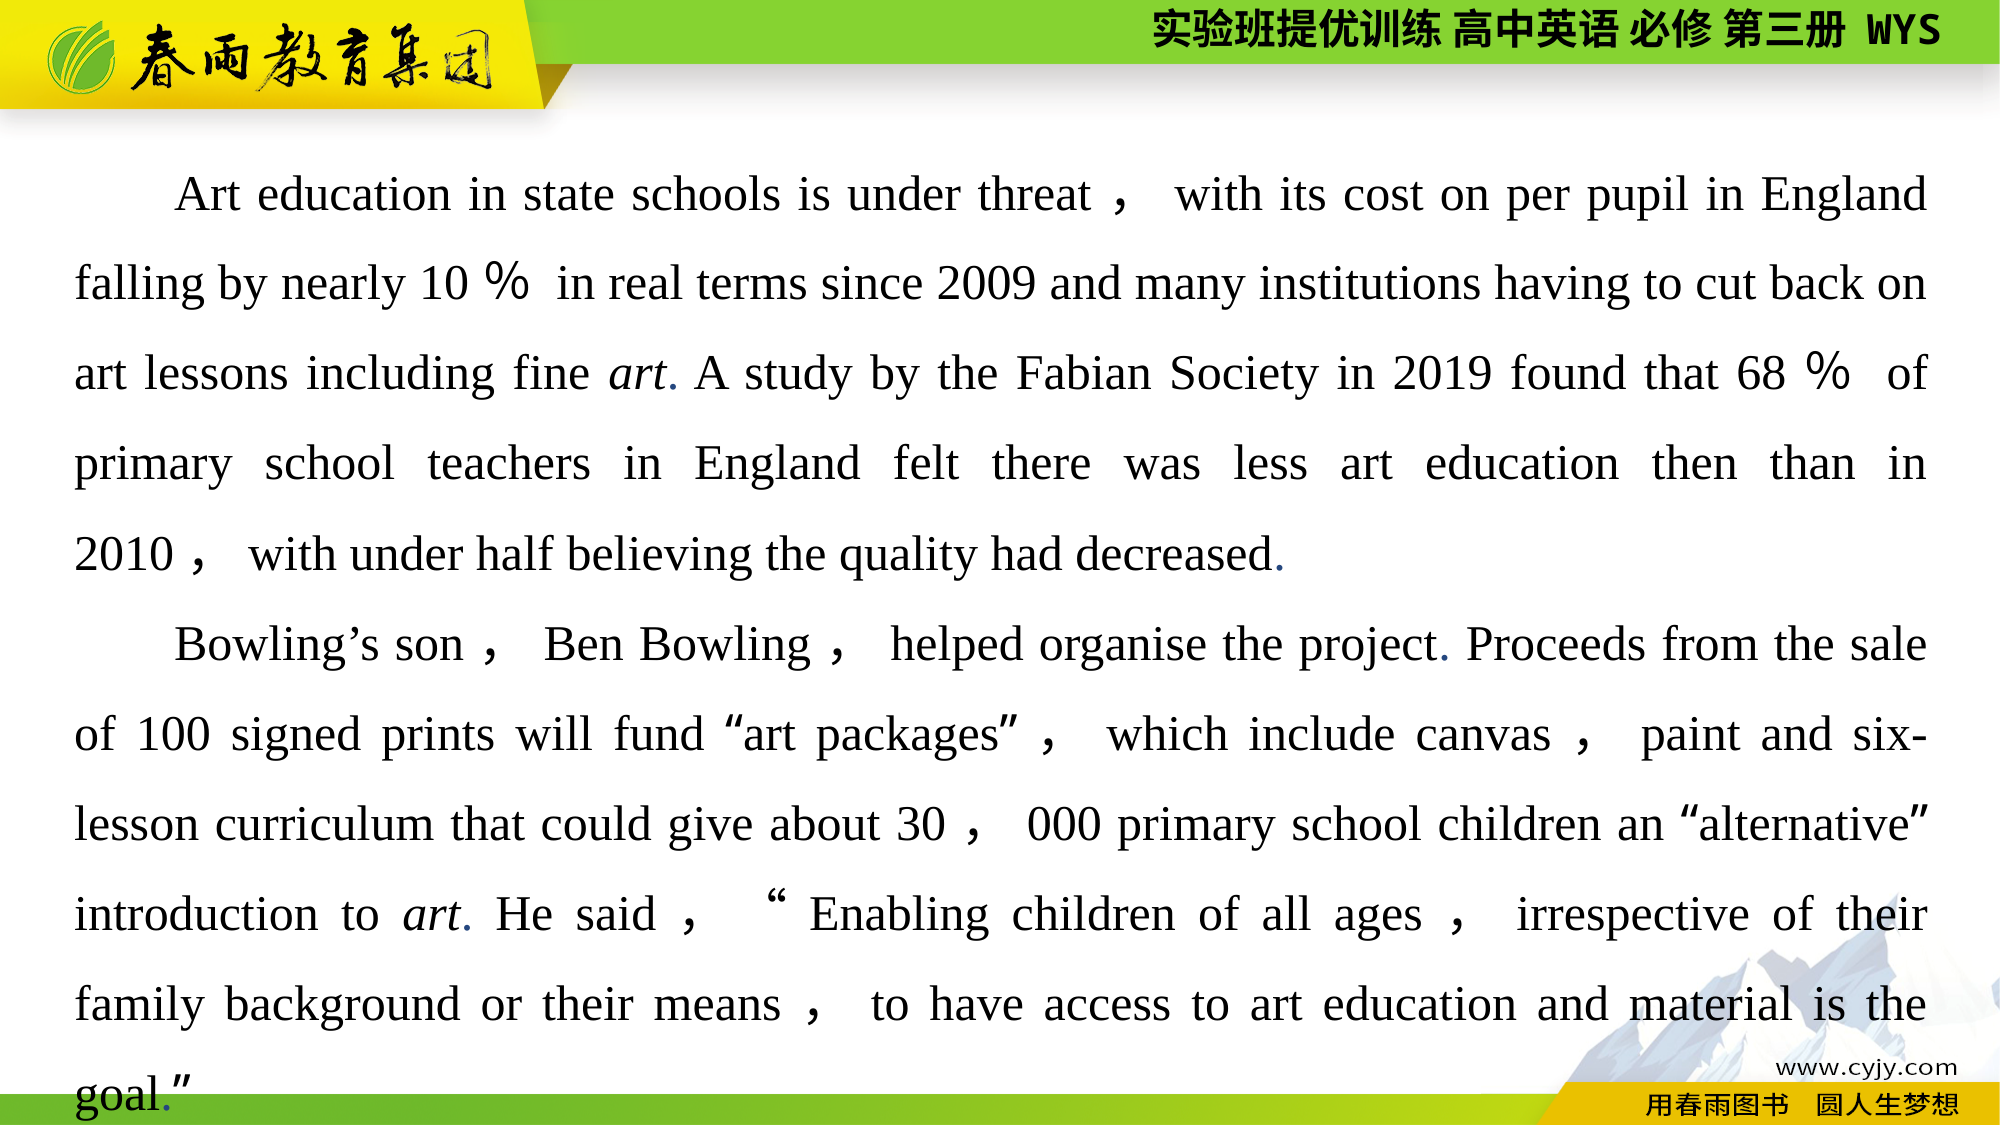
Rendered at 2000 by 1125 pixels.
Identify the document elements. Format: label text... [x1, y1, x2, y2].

picture [0, 0, 2000, 1125]
list Art education in state schools is under threat，with its cost on per pupil in England falling by nearly 10％ in real terms since 2009 and many institutions having to cut back on art lessons including fine art. A study by the Fabian Society in 2019 found that 68％ of primary school teachers in England felt there was less art education then than in 2010，with under half believing the quality had decreased. Bowling’s son，Ben Bowling，helped organise the project. Proceeds from the sale of 100 signed prints will fund “art packages”，which include canvas，paint and six-lesson curriculum that could give about 30，000 primary school children an “alternative” introduction to art. He said，“Enabling children of all ages，irrespective of their family background or their means，to have access to art education and material is the goal.” [59, 122, 1944, 1035]
